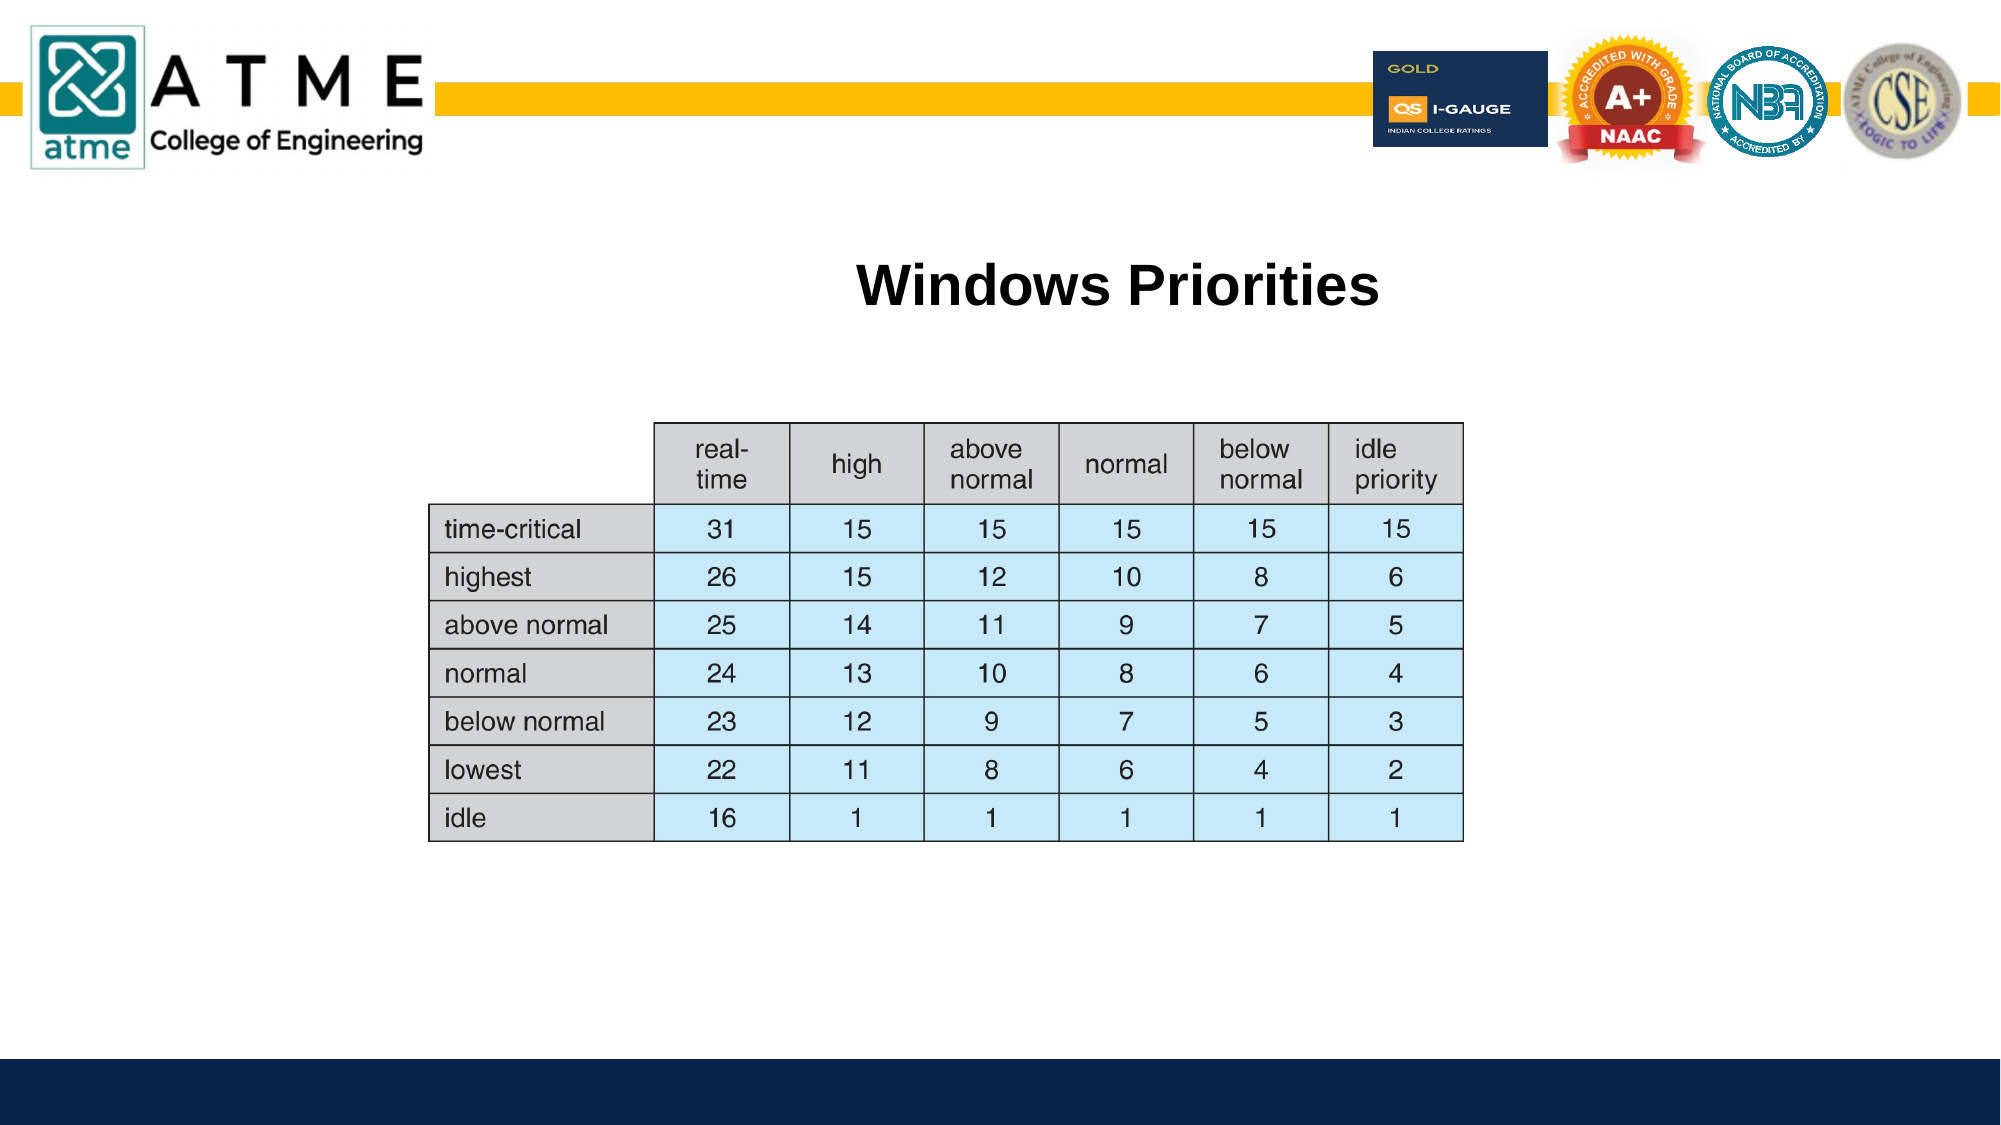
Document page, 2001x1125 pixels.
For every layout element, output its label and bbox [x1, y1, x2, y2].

picture [427, 422, 1465, 843]
picture [1840, 26, 1968, 176]
picture [22, 15, 435, 178]
text_box [205, 115, 1556, 866]
picture [1373, 20, 1828, 180]
picture [0, 1059, 2001, 1125]
